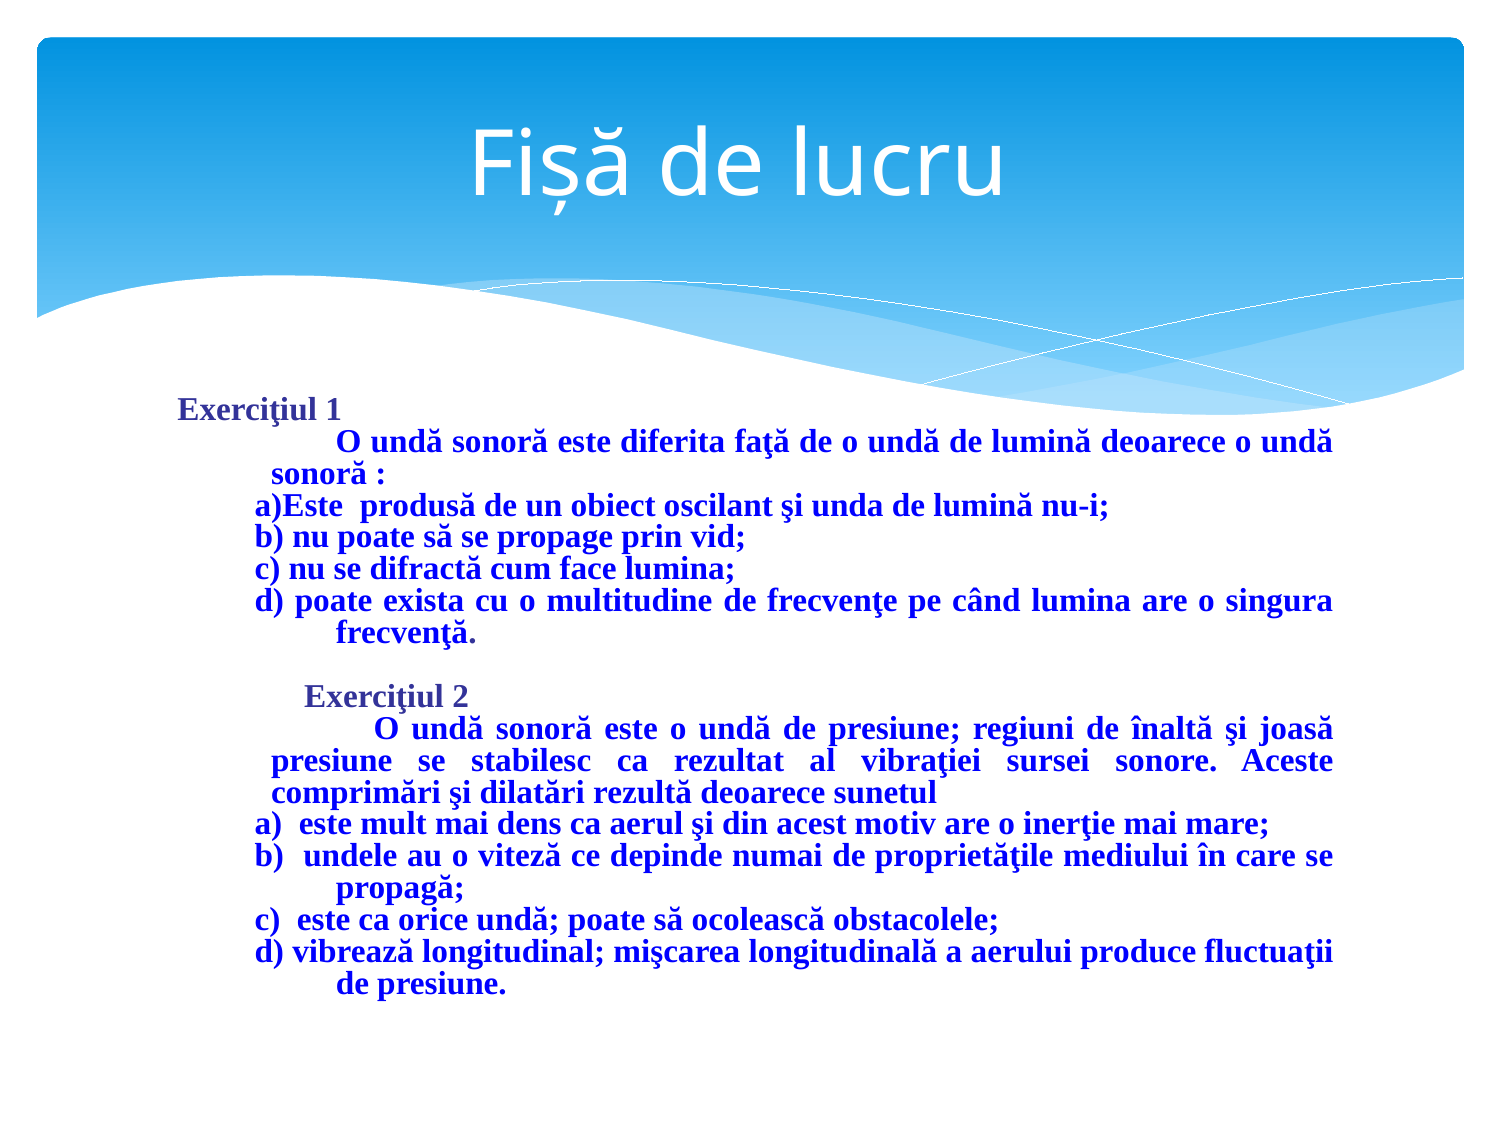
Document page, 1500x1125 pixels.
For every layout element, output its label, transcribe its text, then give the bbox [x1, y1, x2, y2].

text_box Exerciţiul 1 O undă sonoră este diferita faţă de o undă de lumină deoarece o undă sonoră : a)Este produsă de un obiect oscilant şi unda de lumină nu-i; b) nu poate să se propage prin vid; c) nu se difractă cum face lumina; d) poate exista cu o multitudine de frecvenţe pe când lumina are o singura frecvenţă. Exerciţiul 2 O undă sonoră este o undă de presiune; regiuni de înaltă şi joasă presiune se stabilesc ca rezultat al vibraţiei sursei sonore. Aceste comprimări şi dilatări rezultă deoarece sunetul a) este mult mai dens ca aerul şi din acest motiv are o inerţie mai mare; b) undele au o viteză ce depinde numai de proprietăţile mediului în care se propagă; c) este ca orice undă; poate să ocolească obstacolele; d) vibrează longitudinal; mişcarea longitudinală a aerului produce fluctuaţii de presiune. [162, 387, 1350, 1033]
title Fișă de lucru [75, 55, 1425, 261]
